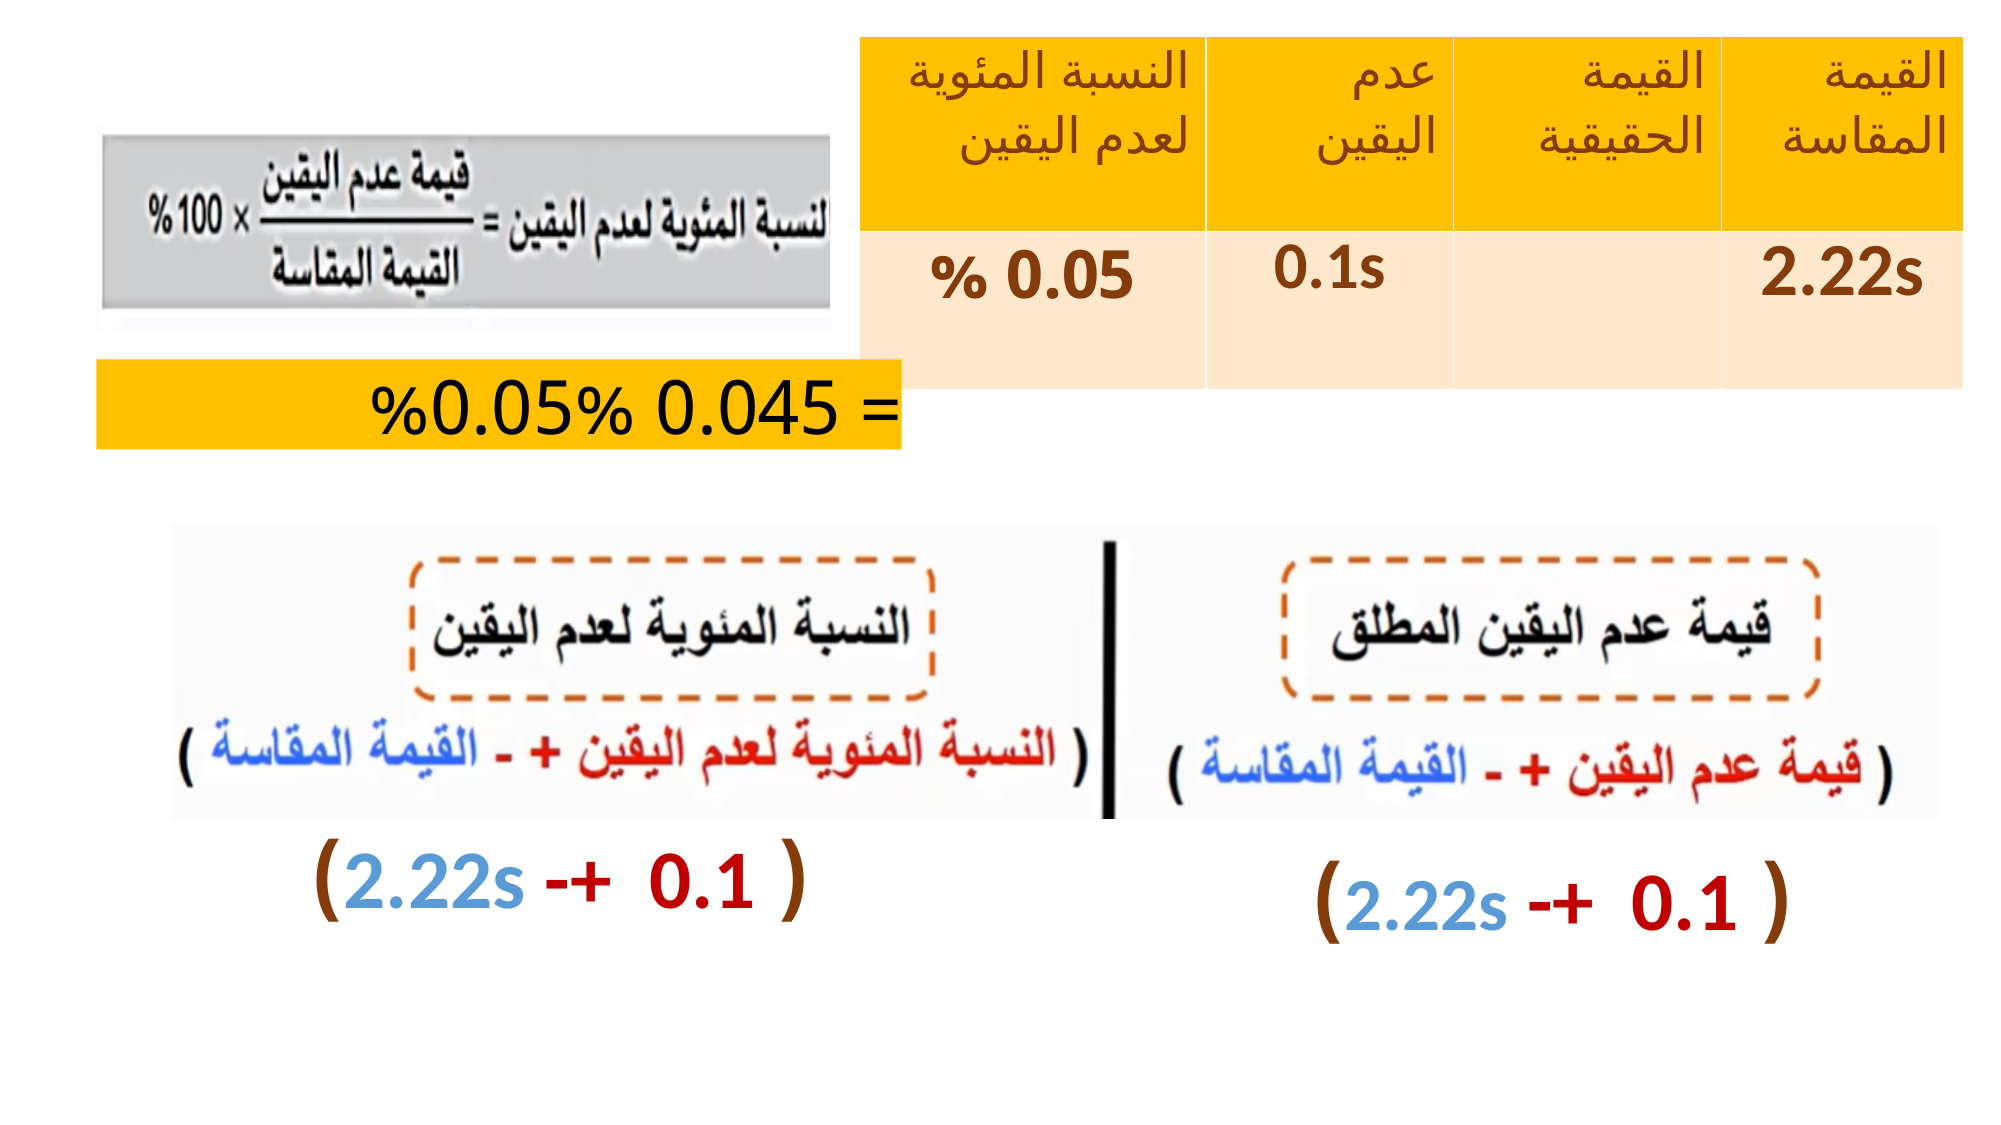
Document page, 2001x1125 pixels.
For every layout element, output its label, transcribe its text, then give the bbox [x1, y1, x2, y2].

table_header القيمة الحقيقية [1454, 37, 1721, 231]
table_cell 0.1s [1207, 232, 1453, 389]
picture [171, 524, 1938, 819]
table_header النسبة المئوية لعدم اليقين [860, 37, 1205, 231]
table_cell 2.22s [1722, 232, 1963, 389]
table_header عدم اليقين [1207, 37, 1453, 231]
picture [96, 126, 831, 331]
table_cell [1454, 232, 1721, 389]
text_box ( 2.22s -+ 0.1) [1211, 839, 1894, 955]
table_cell 0.05 % [860, 232, 1205, 389]
table_header القيمة المقاسة [1722, 37, 1963, 231]
text_box ( 2.22s -+ 0.1) [219, 819, 902, 934]
